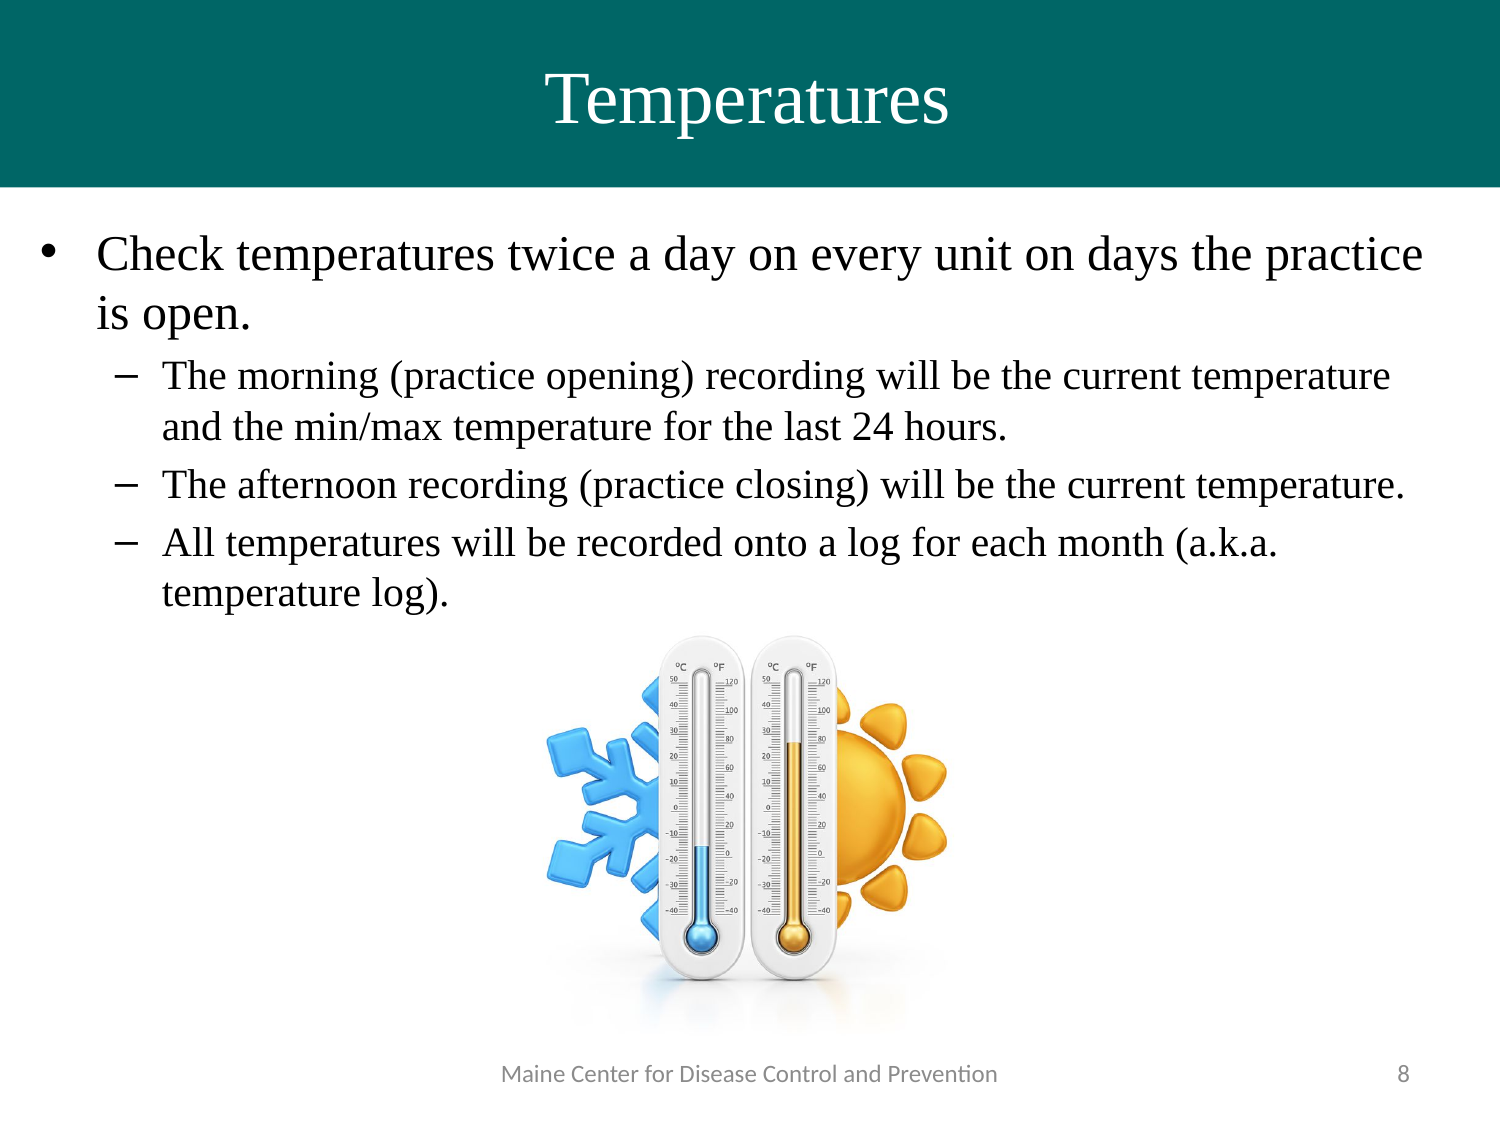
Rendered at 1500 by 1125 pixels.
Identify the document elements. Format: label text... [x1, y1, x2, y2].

slide_number 8 [1074, 1042, 1425, 1103]
list Check temperatures twice a day on every unit on days the practice is open. The morning (practice opening) recording will be the current temperature and the min/max temperature for the last 24 hours. The afternoon recording (practice closing) will be the current temperature. All temperatures will be recorded onto a log for each month (a.k.a. temperature log). [24, 212, 1475, 1025]
picture [512, 572, 983, 1043]
title Temperatures [0, 0, 1500, 188]
footer Maine Center for Disease Control and Prevention [450, 1042, 1050, 1103]
